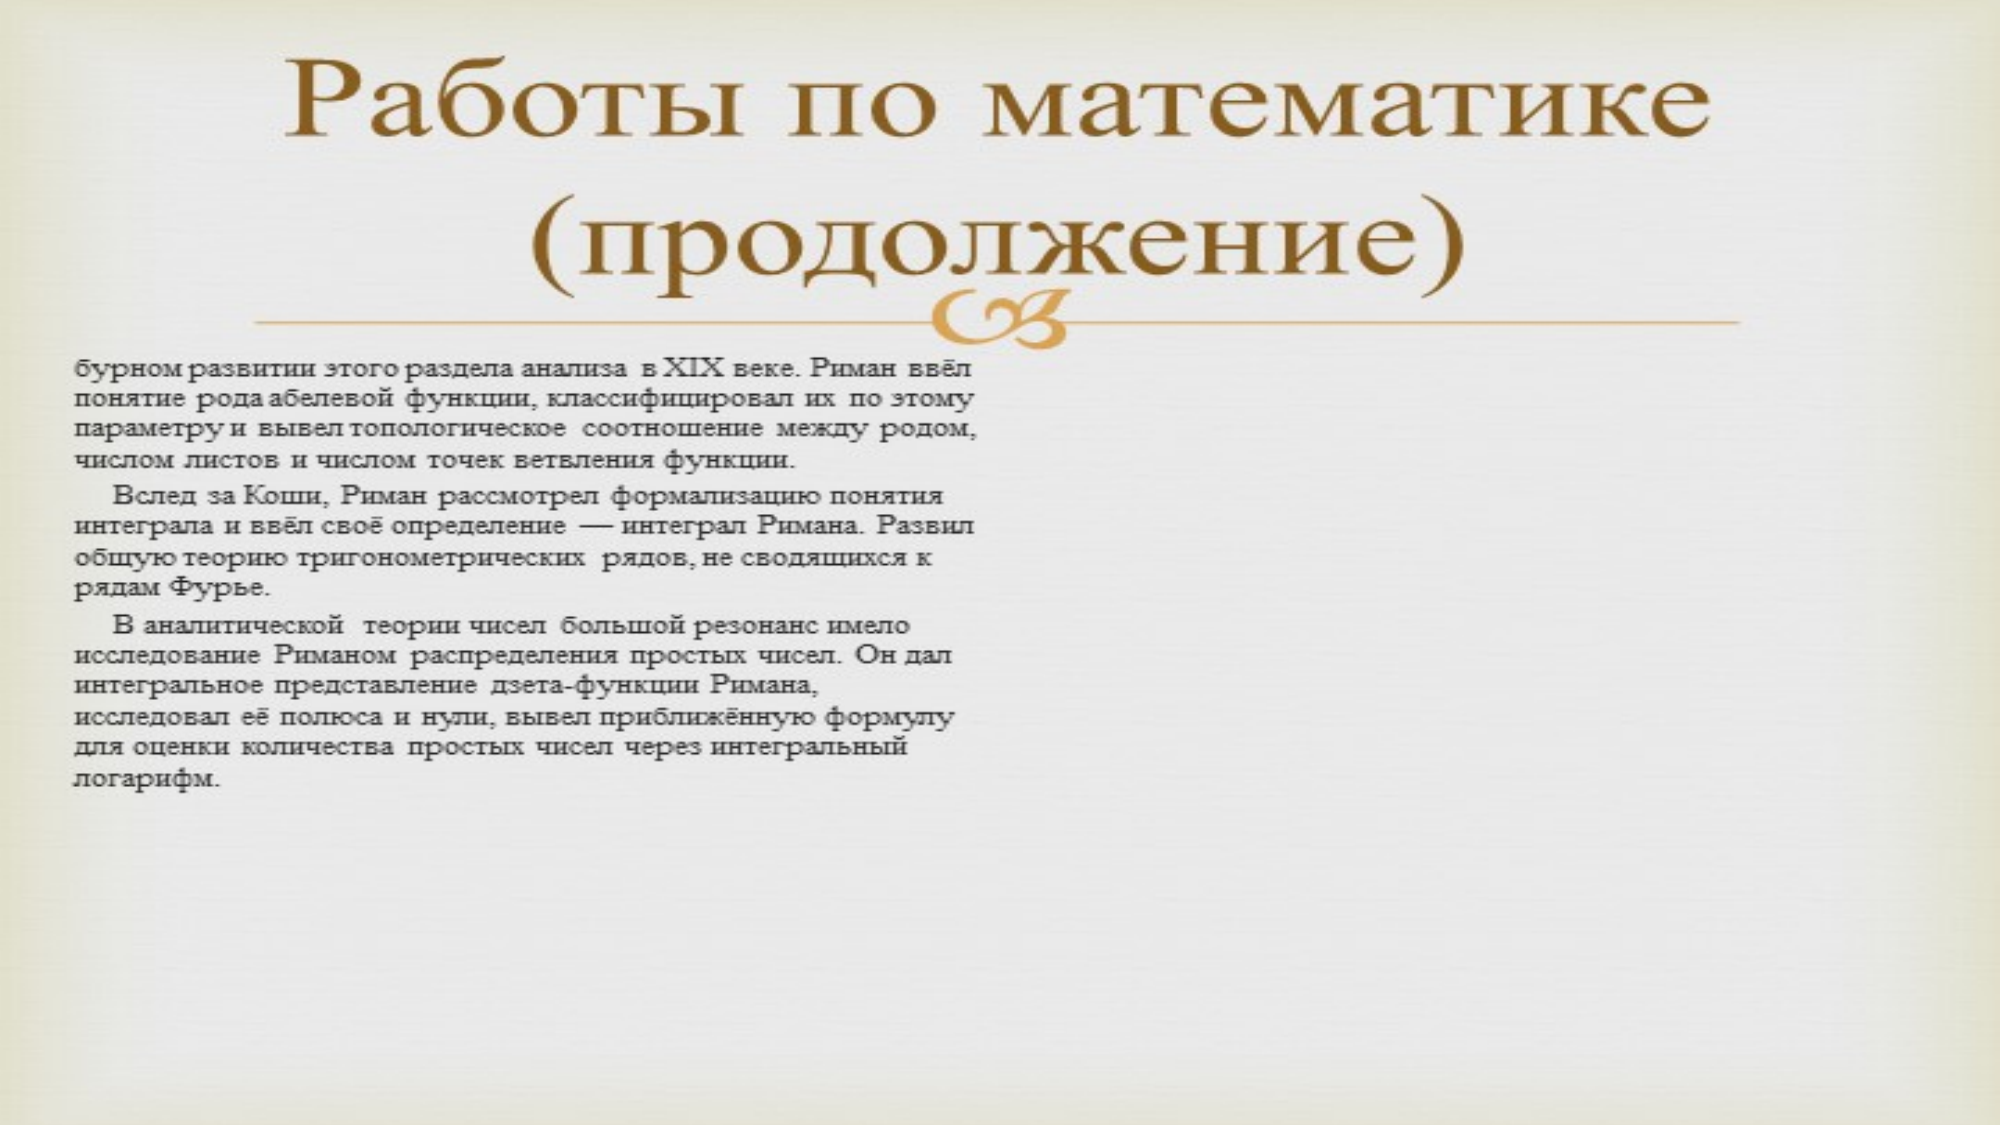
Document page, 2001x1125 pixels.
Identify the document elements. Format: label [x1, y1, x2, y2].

list [0, 0, 2000, 1125]
